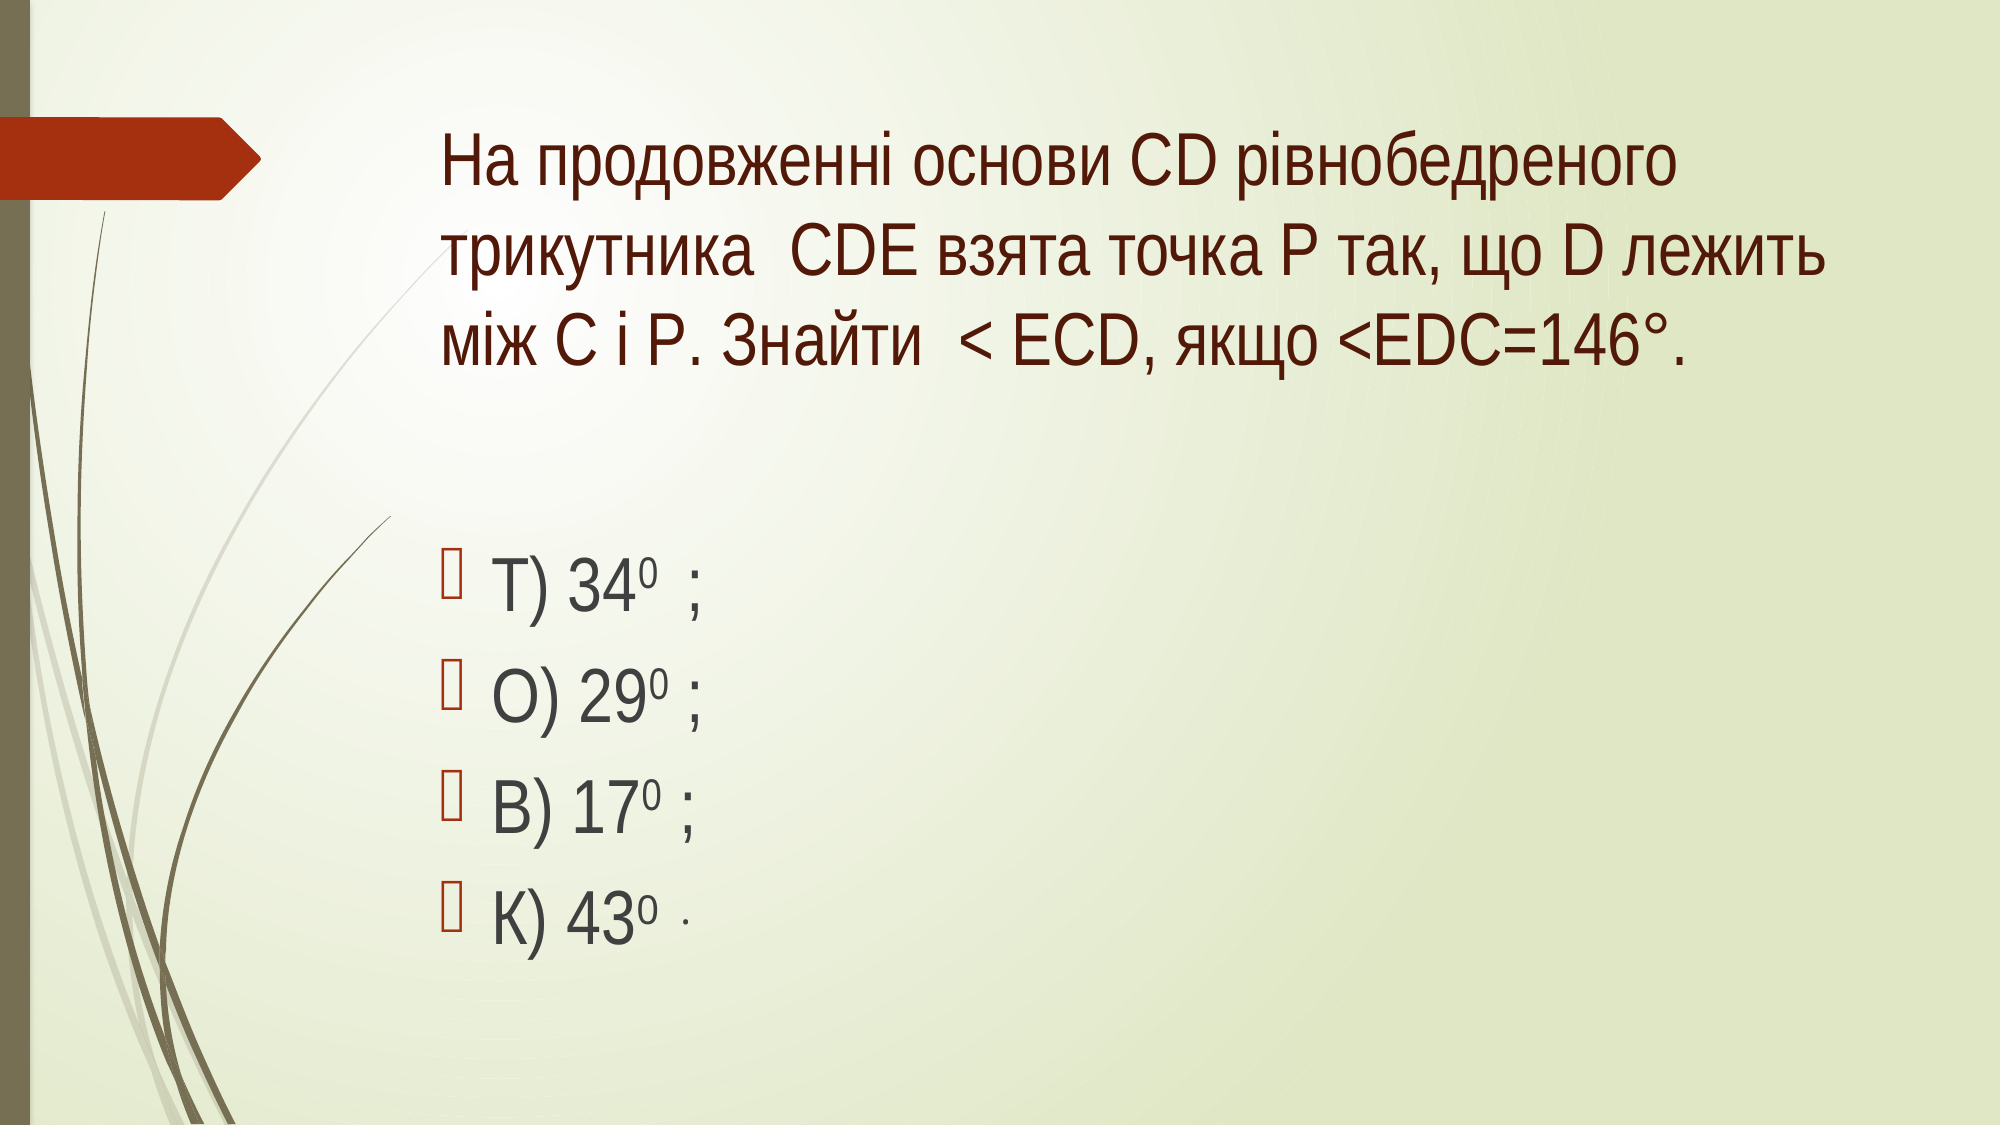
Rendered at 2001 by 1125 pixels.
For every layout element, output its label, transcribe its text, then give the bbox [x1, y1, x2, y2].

title На продовженні основи CD рівнобедреного трикутника CDE взята точка P так, що D лежить між C і P. Знайти < ECD, якщо <EDC=146°. [425, 102, 1888, 481]
list Т) 340 ; О) 290 ; В) 170 ; К) 430 . [424, 527, 1888, 970]
